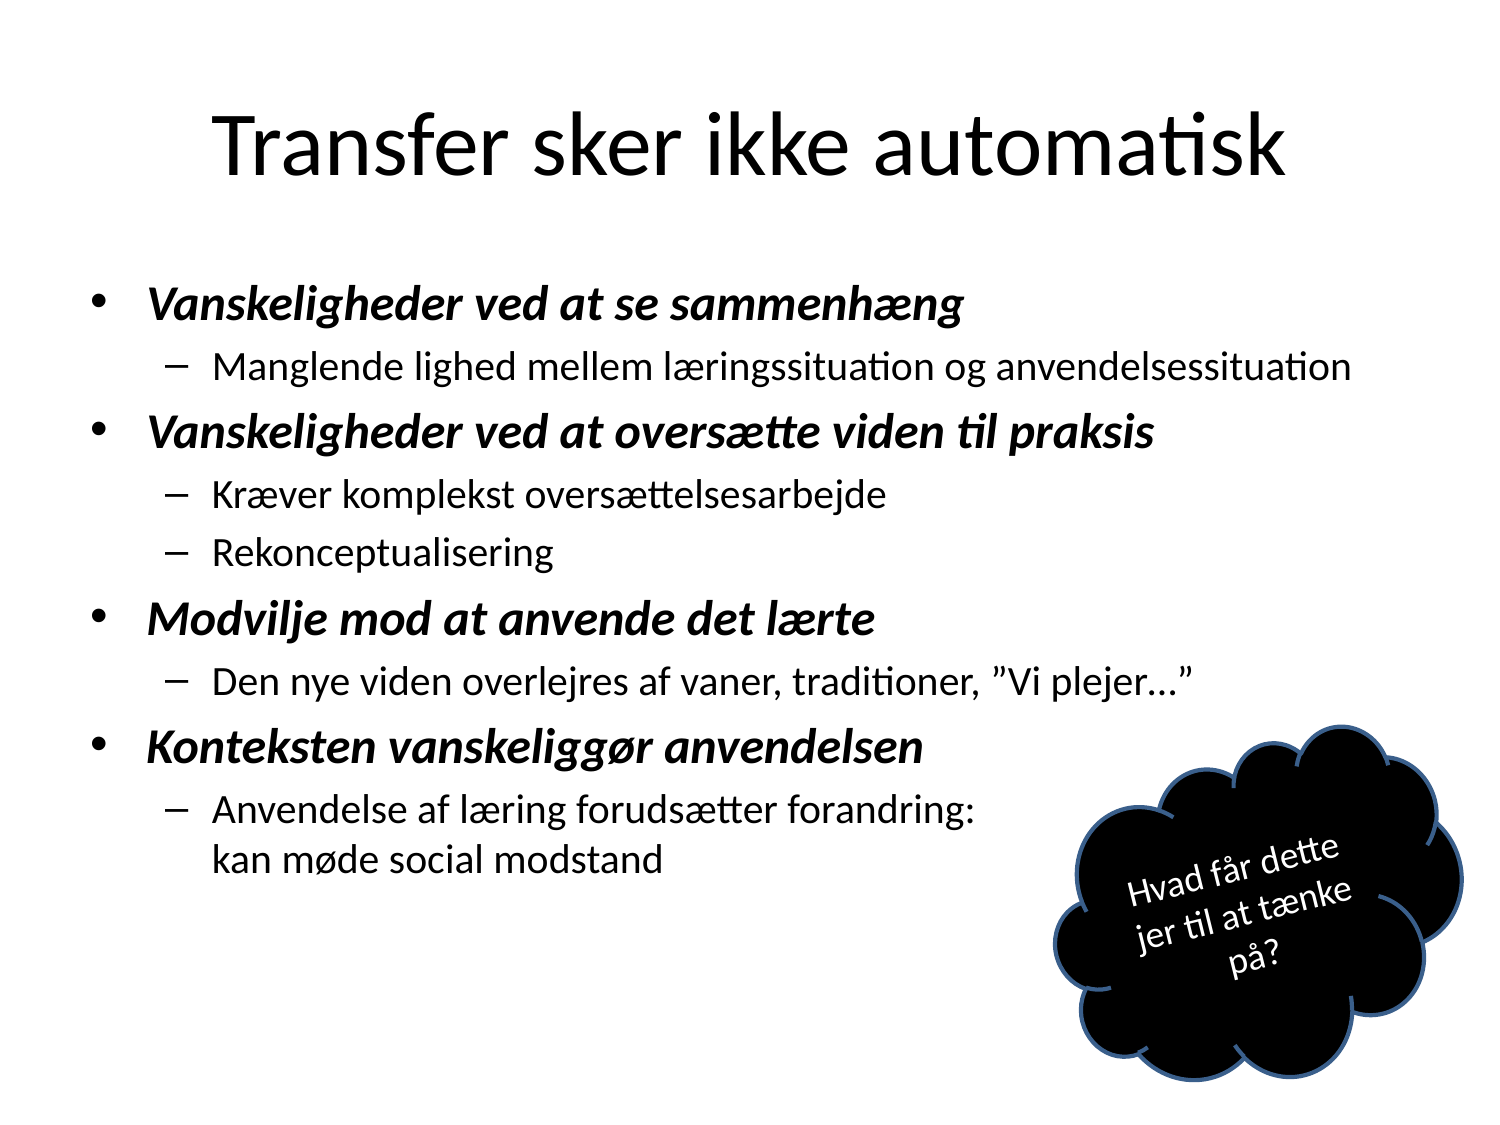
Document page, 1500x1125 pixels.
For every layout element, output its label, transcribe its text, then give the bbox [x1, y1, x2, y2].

list Vanskeligheder ved at se sammenhæng Manglende lighed mellem læringssituation og anvendelsessituation Vanskeligheder ved at oversætte viden til praksis Kræver komplekst oversættelsesarbejde Rekonceptualisering Modvilje mod at anvende det lærte Den nye viden overlejres af vaner, traditioner, ”Vi plejer…” Konteksten vanskeliggør anvendelsen Anvendelse af læring forudsætter forandring: kan møde social modstand [75, 262, 1425, 1005]
title Transfer sker ikke automatisk [75, 45, 1425, 233]
text_box Hvad får dette jer til at tænke på? [1052, 724, 1464, 1083]
